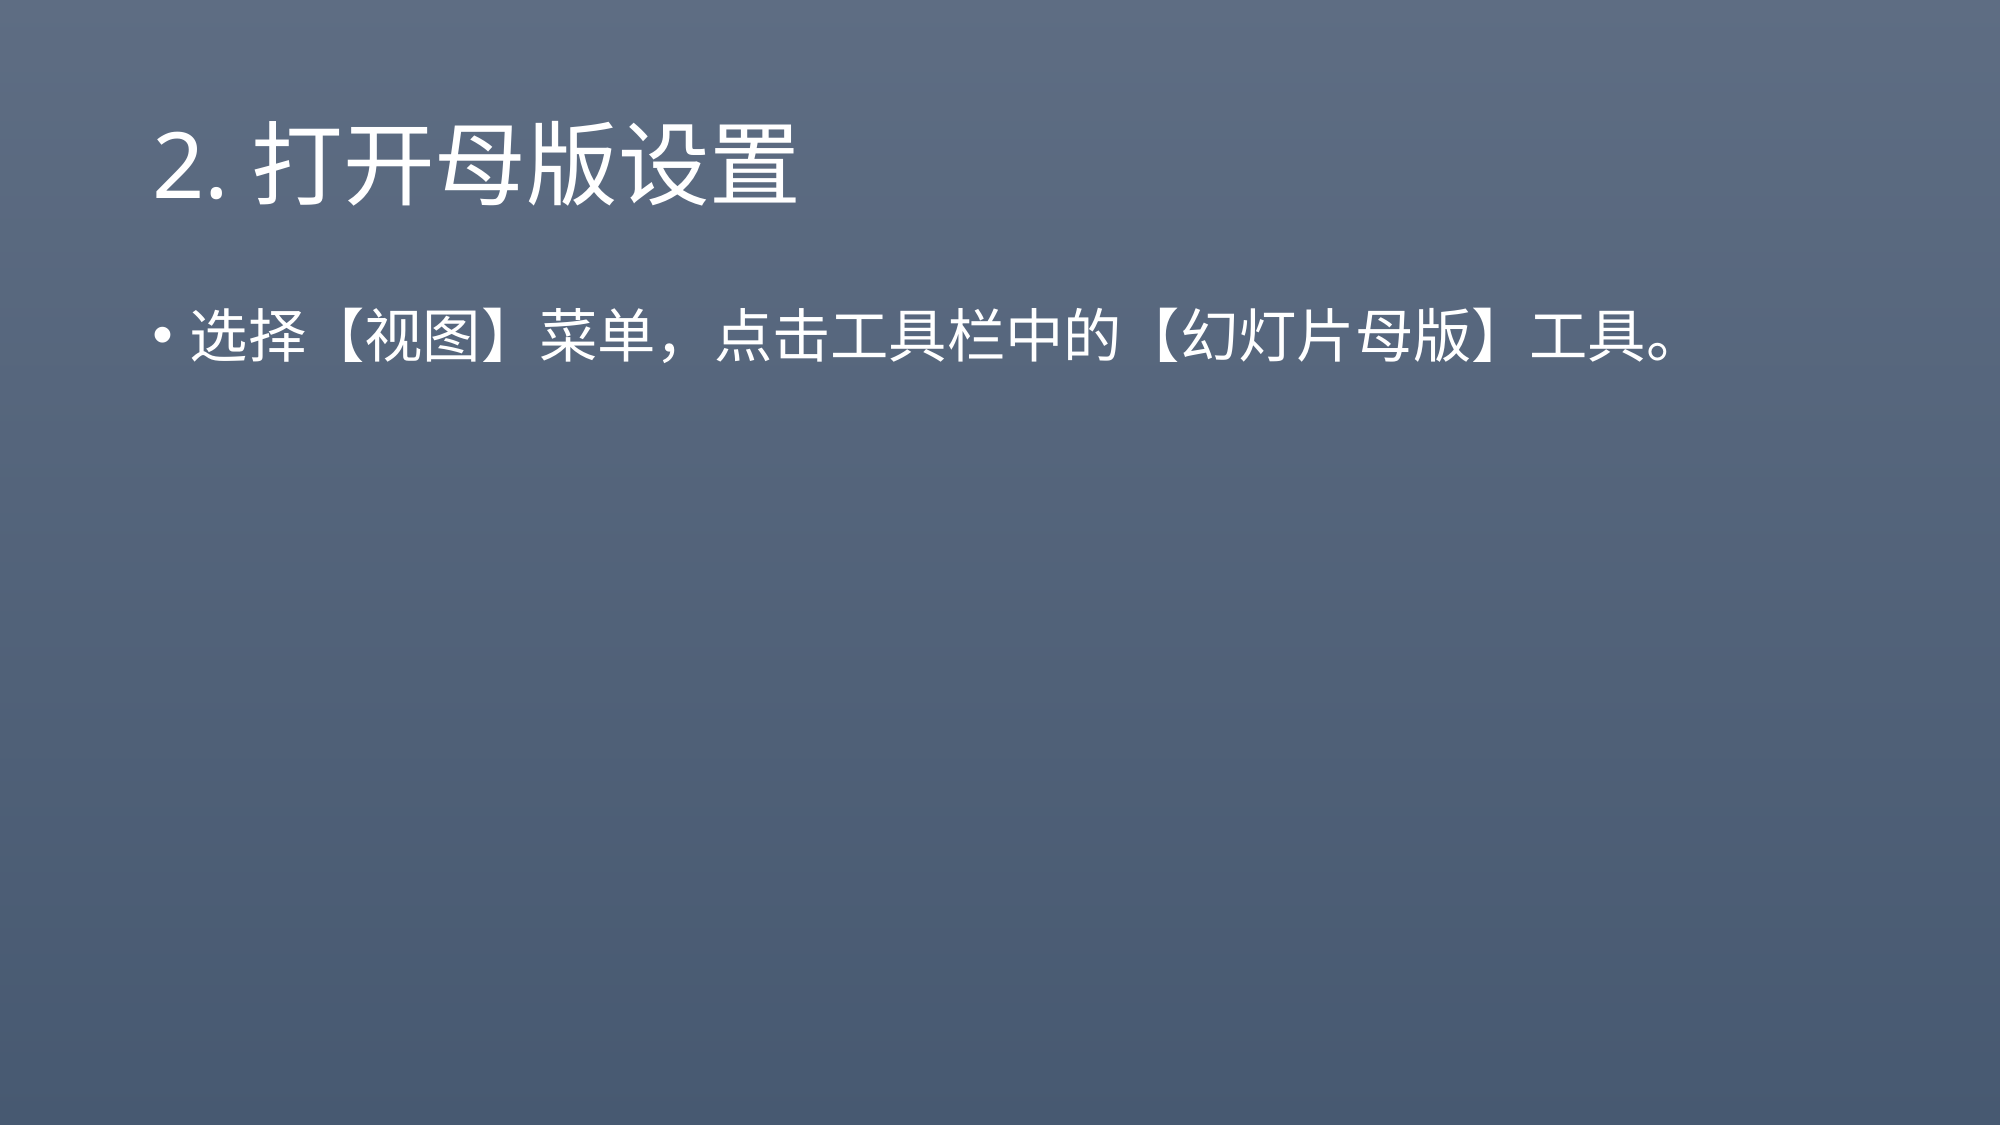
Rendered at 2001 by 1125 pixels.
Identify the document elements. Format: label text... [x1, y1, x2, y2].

list 选择【视图】菜单，点击工具栏中的【幻灯片母版】工具。 [137, 299, 1863, 1014]
title 2.打开母版设置 [137, 59, 1863, 278]
